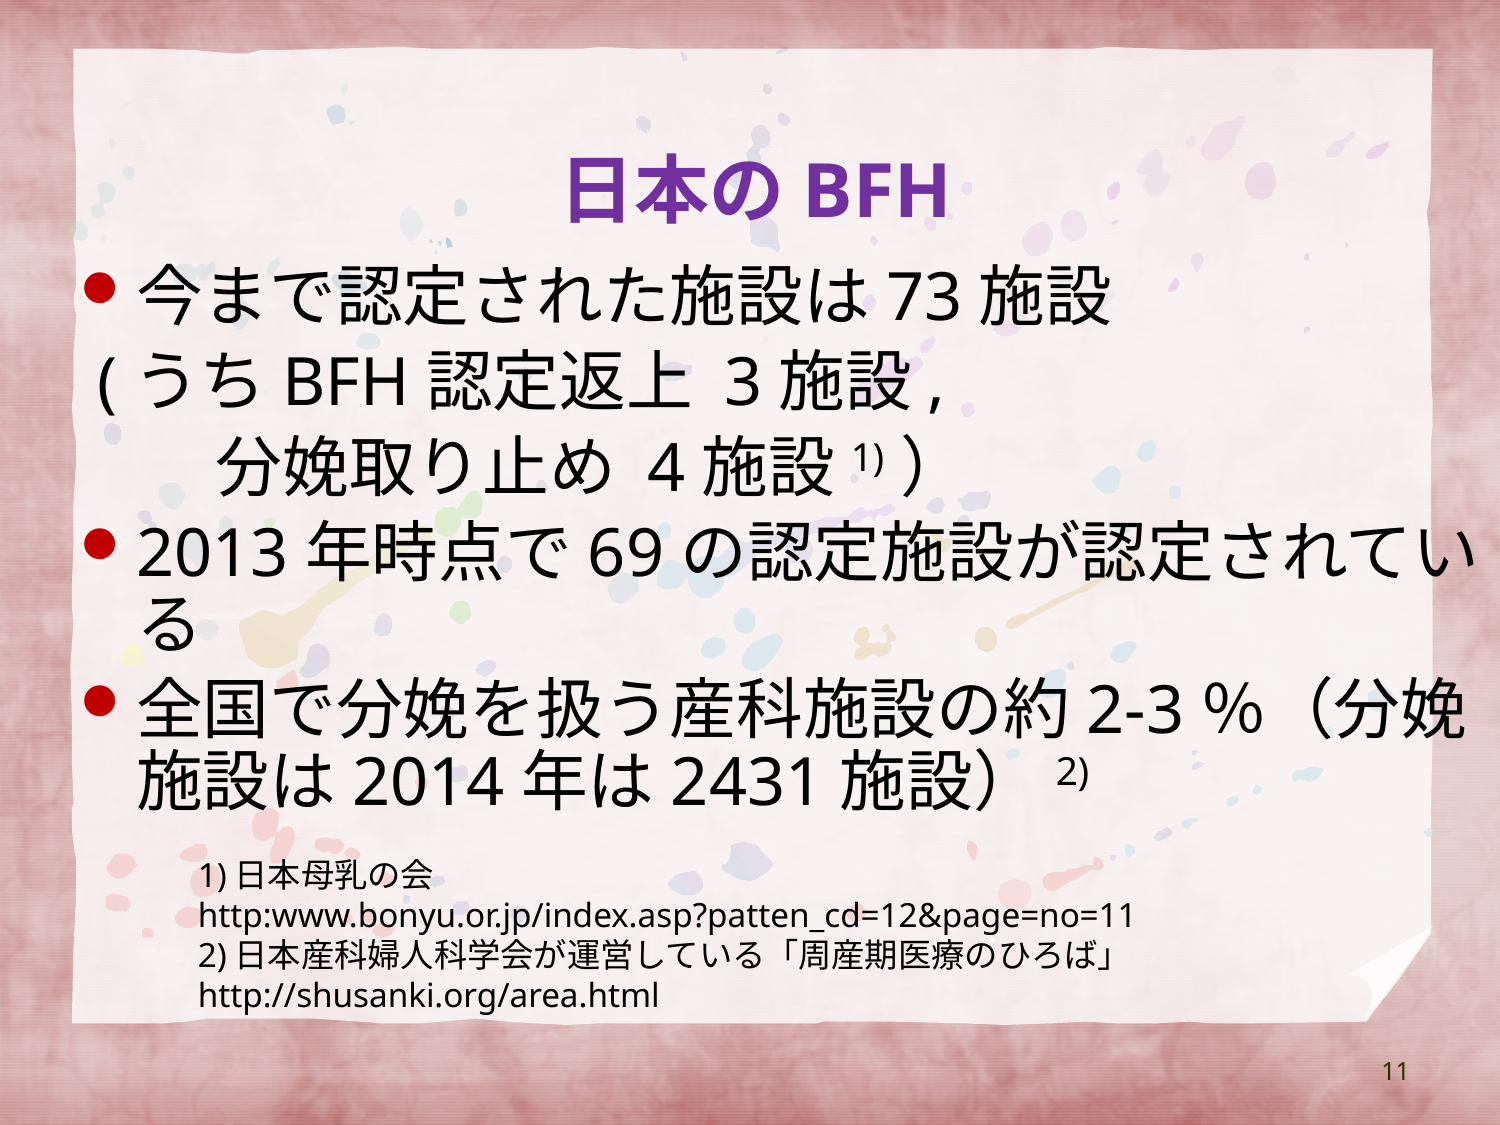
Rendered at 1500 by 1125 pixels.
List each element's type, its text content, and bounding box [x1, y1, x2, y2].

list 今まで認定された施設は73施設 (うちBFH認定返上 3施設, 分娩取り止め 4施設1)） 2013年時点で69の認定施設が認定されている 全国で分娩を扱う産科施設の約2-3％（分娩施設は2014年は2431施設）2) [64, 255, 1500, 846]
title 日本のBFH [152, 93, 1360, 255]
slide_number 11 [1074, 1042, 1425, 1103]
text_box 1)日本母乳の会 http:www.bonyu.or.jp/index.asp?patten_cd=12&page=no=11 2)日本産科婦人科学会が運営している「周産期医療のひろば」 http://shusanki.org/area.html [183, 847, 1441, 1022]
